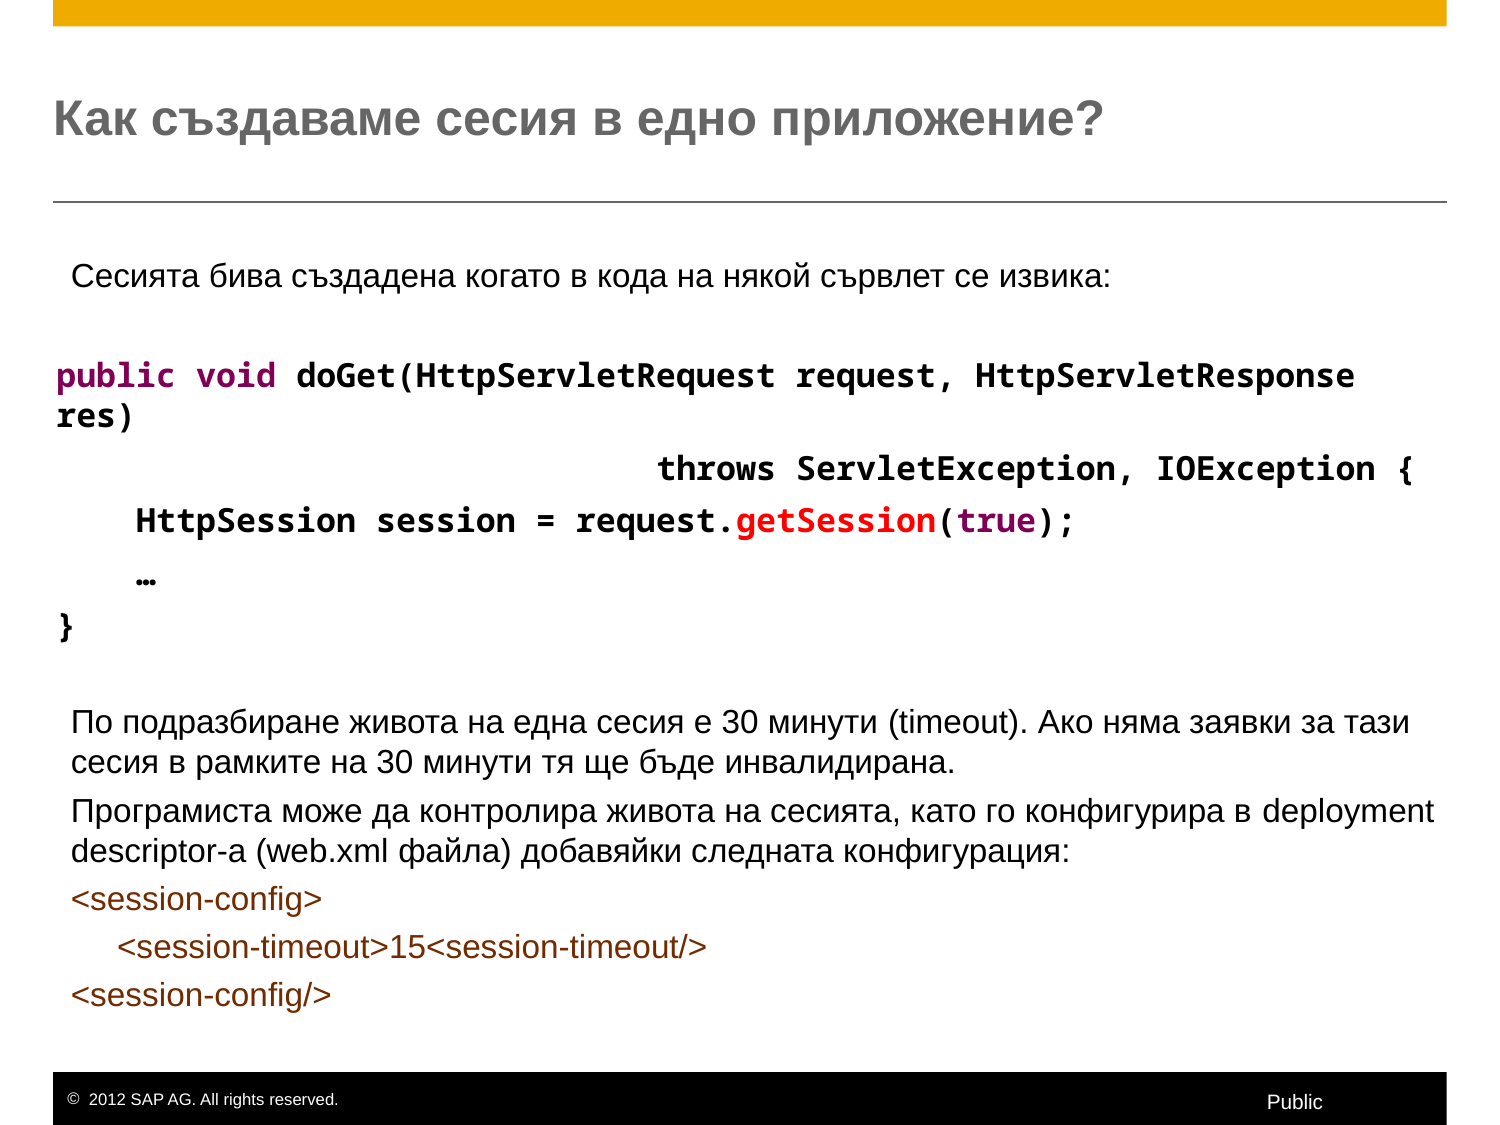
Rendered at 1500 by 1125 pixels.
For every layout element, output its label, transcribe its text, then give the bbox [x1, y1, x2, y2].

title Как създаваме сесия в едно приложение? [53, 53, 1447, 178]
list Сесията бива създадена когато в кода на някой сървлет се извика: public void doGet(HttpServletRequest request, HttpServletResponse res) throws ServletException, IOException { HttpSession session = request.getSession(true); … } По подразбиране живота на една сесия е 30 минути (timeout). Ако няма заявки за тази сесия в рамките на 30 минути тя ще бъде инвалидирана. Програмиста може да контролира живота на сесията, като го конфигурира в deployment descriptor-a (web.xml файла) добавяйки следната конфигурация: <session-config> <session-timeout>15<session-timeout/> <session-config/> [56, 253, 1450, 1027]
